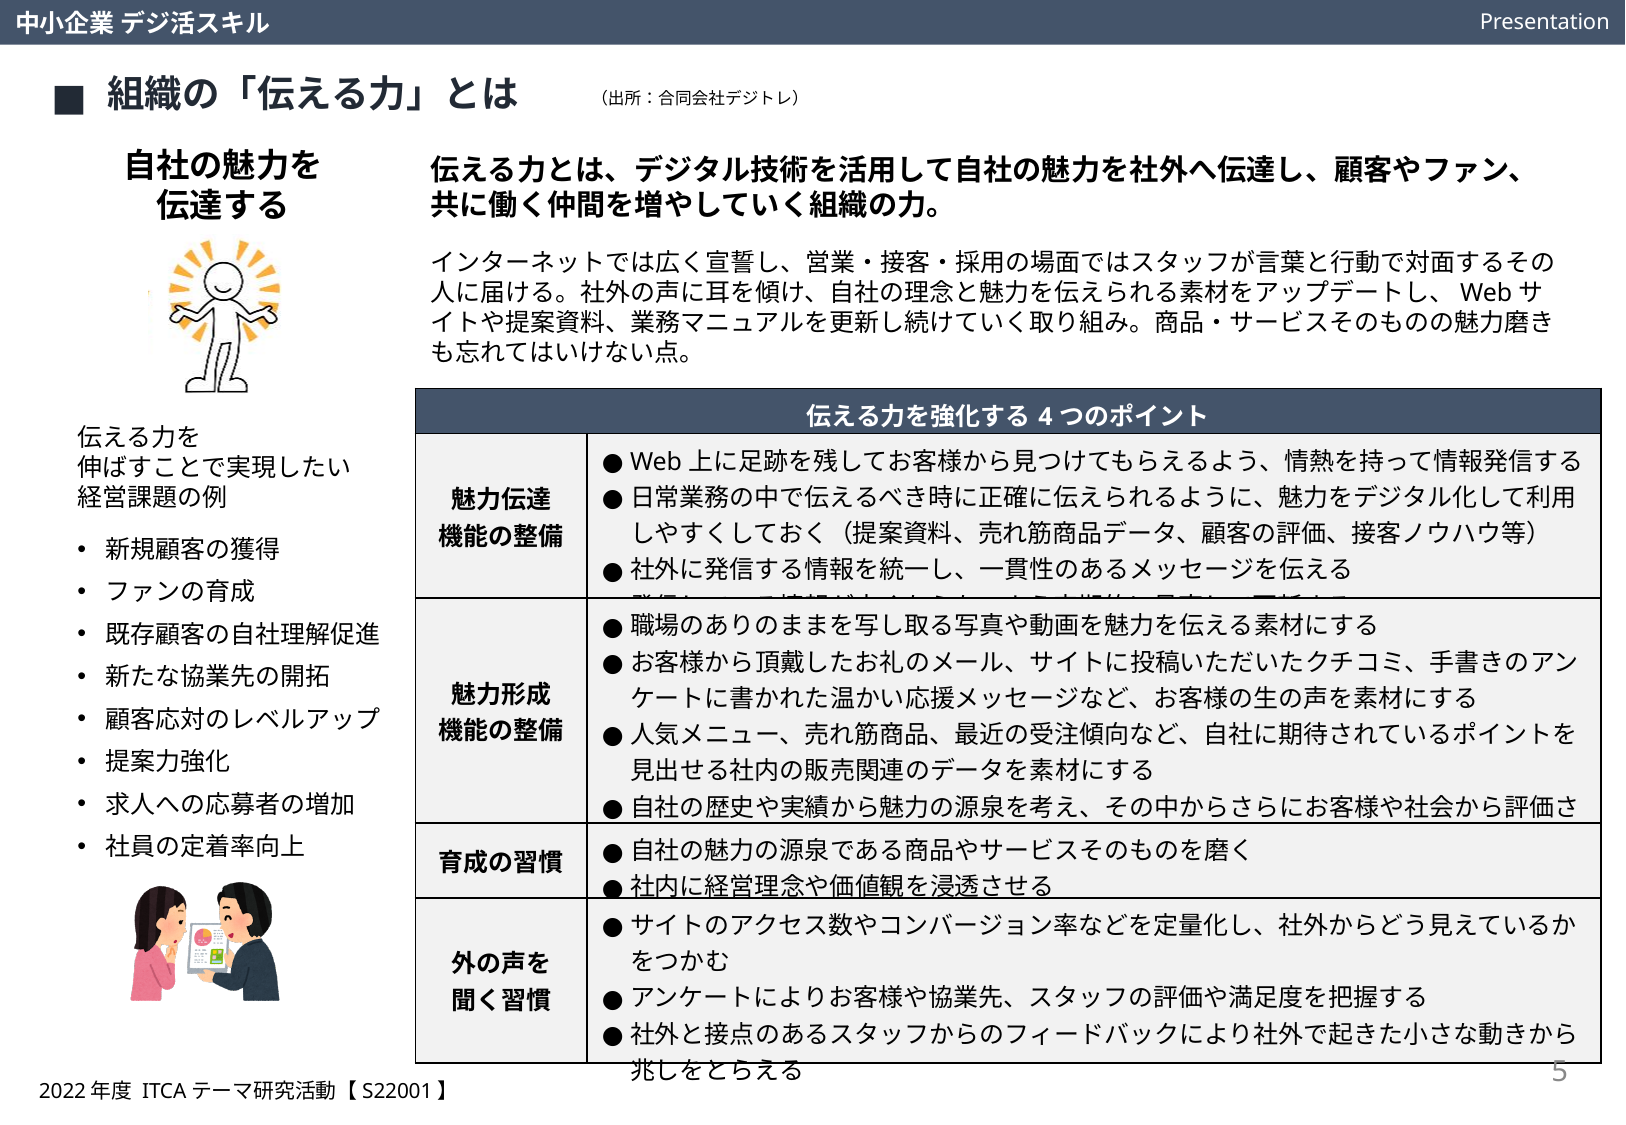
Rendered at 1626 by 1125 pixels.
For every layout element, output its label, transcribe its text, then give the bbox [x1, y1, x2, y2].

table_cell 外の声を 聞く習慣 [416, 899, 586, 1062]
table_cell 育成の習慣 [416, 824, 586, 897]
picture [147, 234, 299, 399]
table_header 伝える力を強化する4つのポイント [416, 389, 1600, 433]
slide_number 5 [1217, 1042, 1584, 1103]
table_cell Web上に足跡を残してお客様から見つけてもらえるよう、情熱を持って情報発信する 日常業務の中で伝えるべき時に正確に伝えられるように、魅力をデジタル化して利用しやすくしておく（提案資料、売れ筋商品データ、顧客の評価、接客ノウハウ等） 社外に発信する情報を統一し、一貫性のあるメッセージを伝える 発信している情報が古くならないよう定期的に見直して更新する [588, 434, 1600, 597]
text_box 組織の「伝える力」とは [36, 62, 1185, 123]
text_box 中小企業 デジ活スキル [0, 0, 1625, 45]
table_cell 職場のありのままを写し取る写真や動画を魅力を伝える素材にする お客様から頂戴したお礼のメール、サイトに投稿いただいたクチコミ、手書きのアンケートに書かれた温かい応援メッセージなど、お客様の生の声を素材にする 人気メニュー、売れ筋商品、最近の受注傾向など、自社に期待されているポイントを見出せる社内の販売関連のデータを素材にする 自社の歴史や実績から魅力の源泉を考え、その中からさらにお客様や社会から評価されてきたものを抽出する [588, 599, 1600, 822]
picture [124, 871, 286, 1012]
table_cell 魅力伝達 機能の整備 [416, 434, 586, 597]
table_cell 自社の魅力の源泉である商品やサービスそのものを磨く 社内に経営理念や価値観を浸透させる [588, 824, 1600, 897]
table_cell サイトのアクセス数やコンバージョン率などを定量化し、社外からどう見えているかをつかむ アンケートによりお客様や協業先、スタッフの評価や満足度を把握する 社外と接点のあるスタッフからのフィードバックにより社外で起きた小さな動きから兆しをとらえる [588, 899, 1600, 1062]
table_cell 魅力形成 機能の整備 [416, 599, 586, 822]
text_box Presentation [1438, 0, 1625, 42]
text_box （出所：合同会社デジトレ） [576, 80, 845, 116]
text_box 自社の魅力を 伝達する [62, 137, 384, 232]
text_box 伝える力を 伸ばすことで実現したい 経営課題の例 [62, 414, 374, 520]
text_box 新規顧客の獲得 ファンの育成 既存顧客の自社理解促進 新たな協業先の開拓 顧客応対のレベルアップ 提案力強化 求人への応募者の増加 社員の定着率向上 [62, 525, 416, 869]
text_box 伝える力とは、デジタル技術を活用して自社の魅力を社外へ伝達し、顧客やファン、共に働く仲間を増やしていく組織の力。 インターネットでは広く宣誓し、営業・接客・採用の場面ではスタッフが言葉と行動で対面するその人に届ける。社外の声に耳を傾け、自社の理念と魅力を伝えられる素材をアップデートし、Webサイトや提案資料、業務マニュアルを更新し続けていく取り組み。商品・サービスそのものの魅力磨きも忘れてはいけない点。 [415, 144, 1580, 374]
